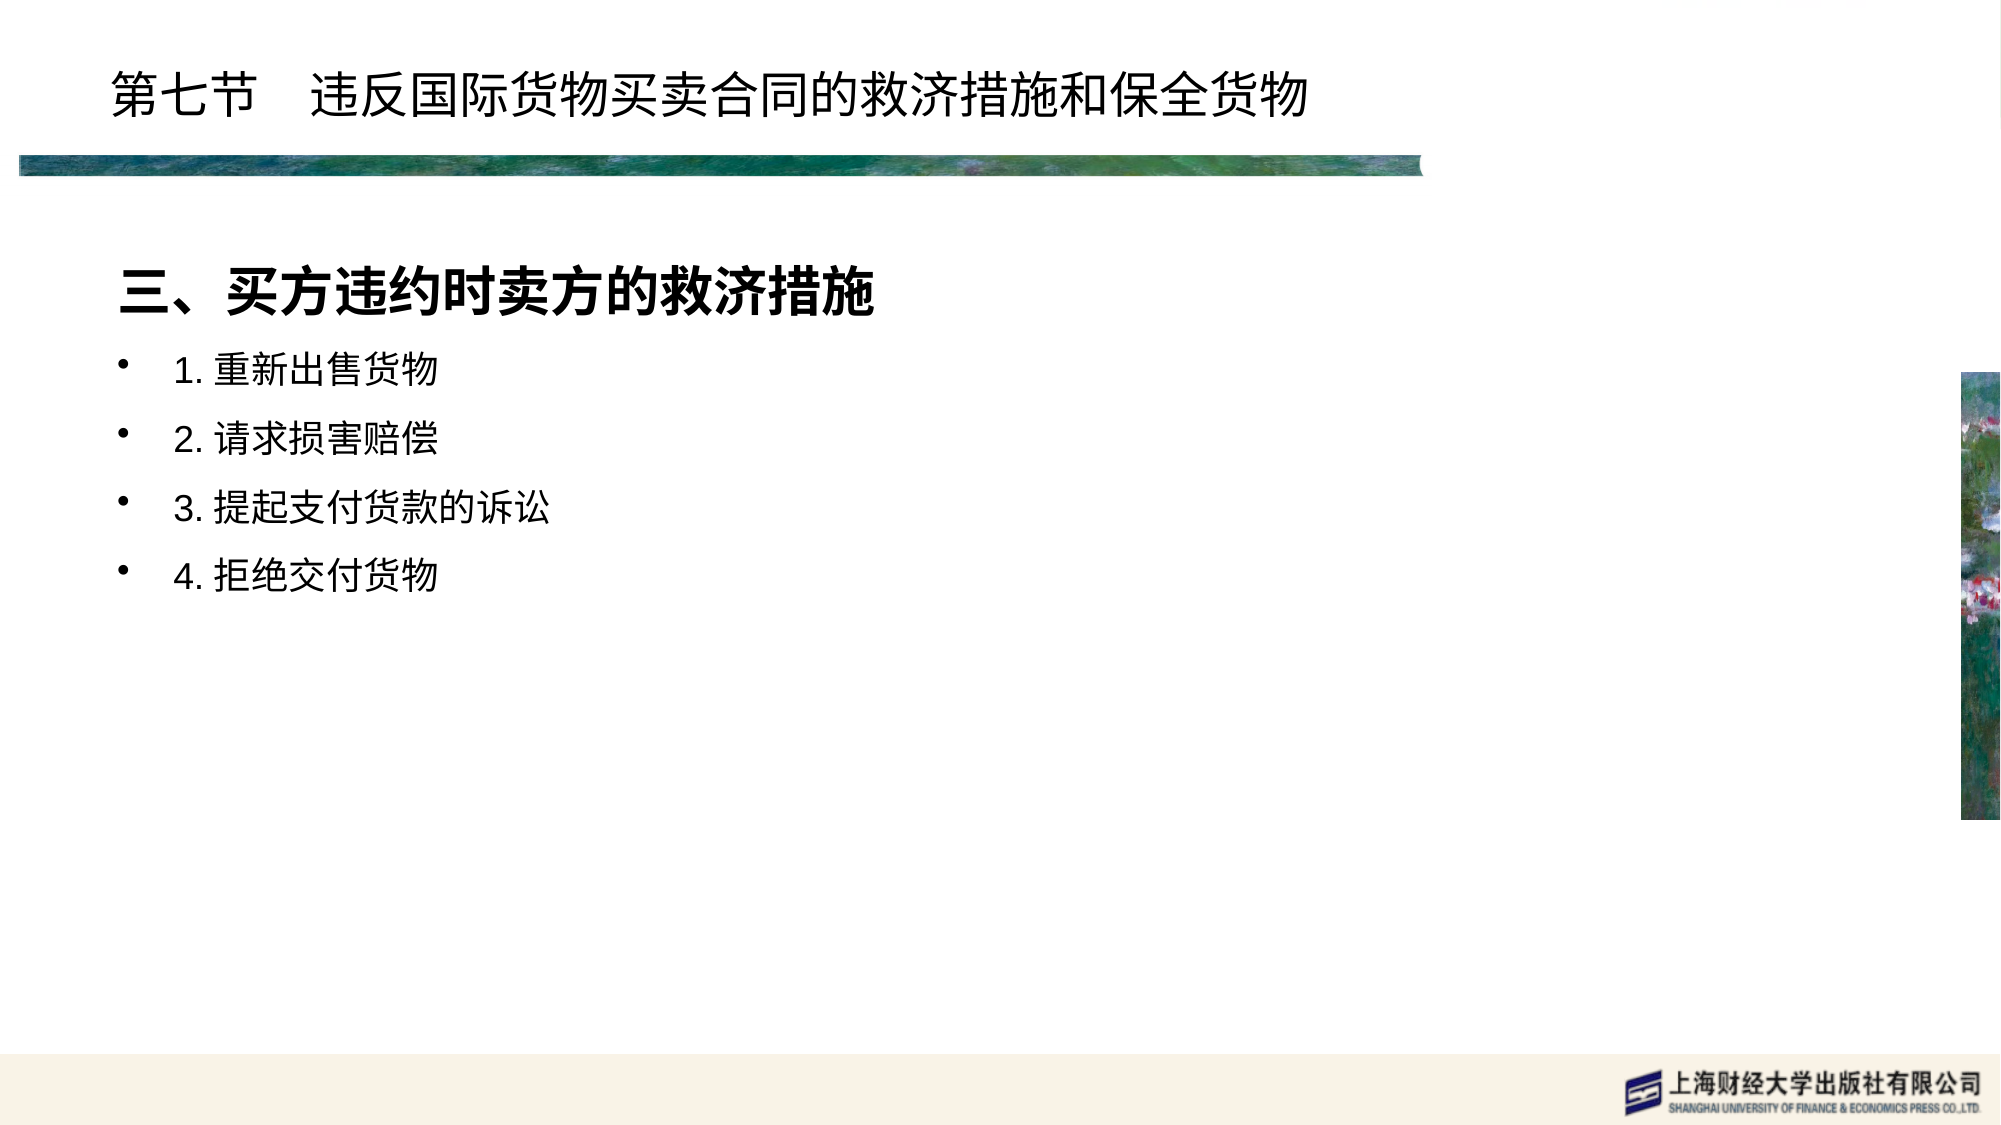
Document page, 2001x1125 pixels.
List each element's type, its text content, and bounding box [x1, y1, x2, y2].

title 第七节 违反国际货物买卖合同的救济措施和保全货物 [94, 42, 1451, 146]
picture [0, 0, 2001, 1125]
list 三、买方违约时卖方的救济措施 1.重新出售货物 2.请求损害赔偿 3.提起支付货款的诉讼 4.拒绝交付货物 [102, 233, 1898, 1032]
